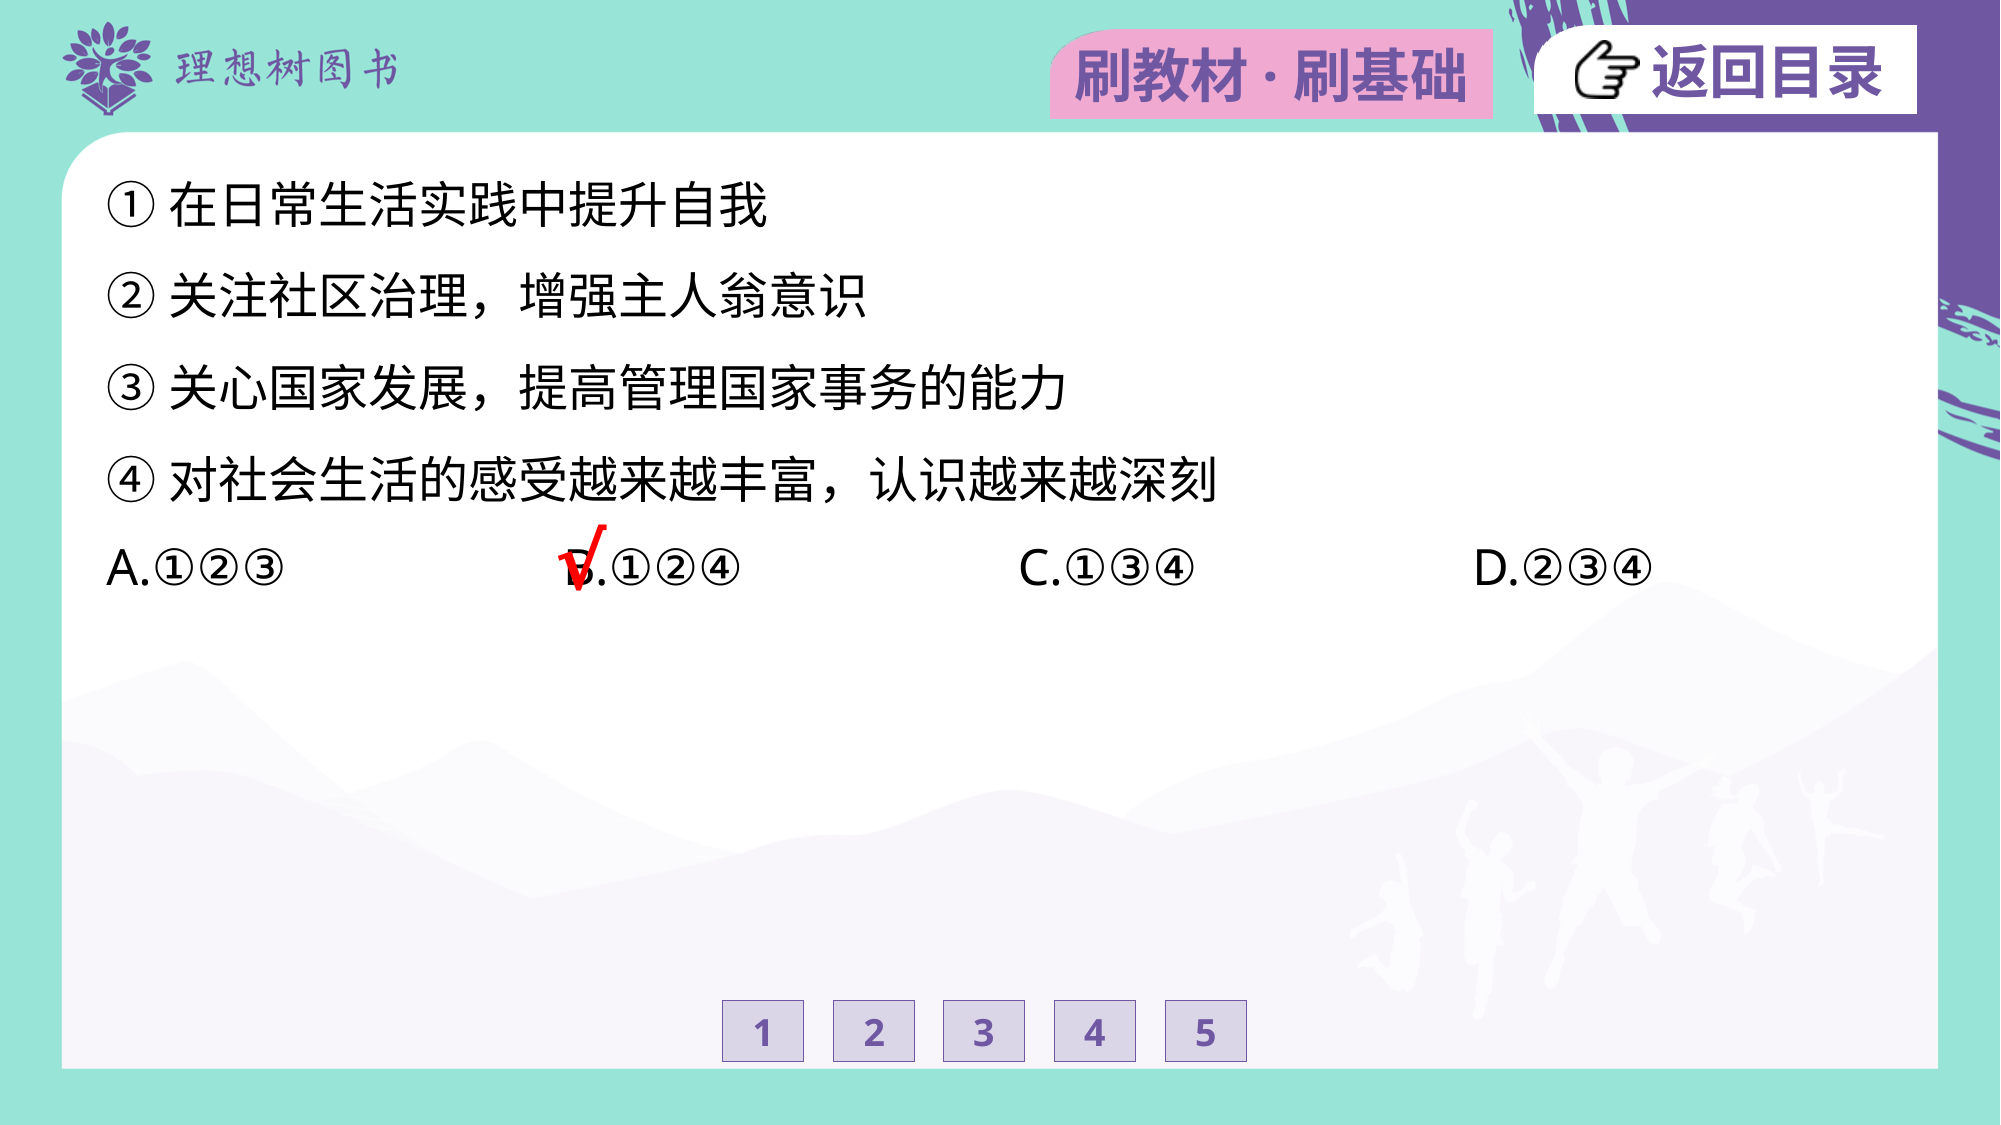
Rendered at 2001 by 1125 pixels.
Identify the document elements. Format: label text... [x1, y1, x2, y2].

text_box √ [555, 512, 607, 605]
text_box ①在日常生活实践中提升自我 ②关注社区治理，增强主人翁意识 ③关心国家发展，提高管理国家事务的能力 ④对社会生活的感受越来越丰富，认识越来越深刻 A.①②③ B.①②④ C.①③④ D.②③④ [106, 141, 1895, 587]
picture [0, 0, 2000, 1125]
